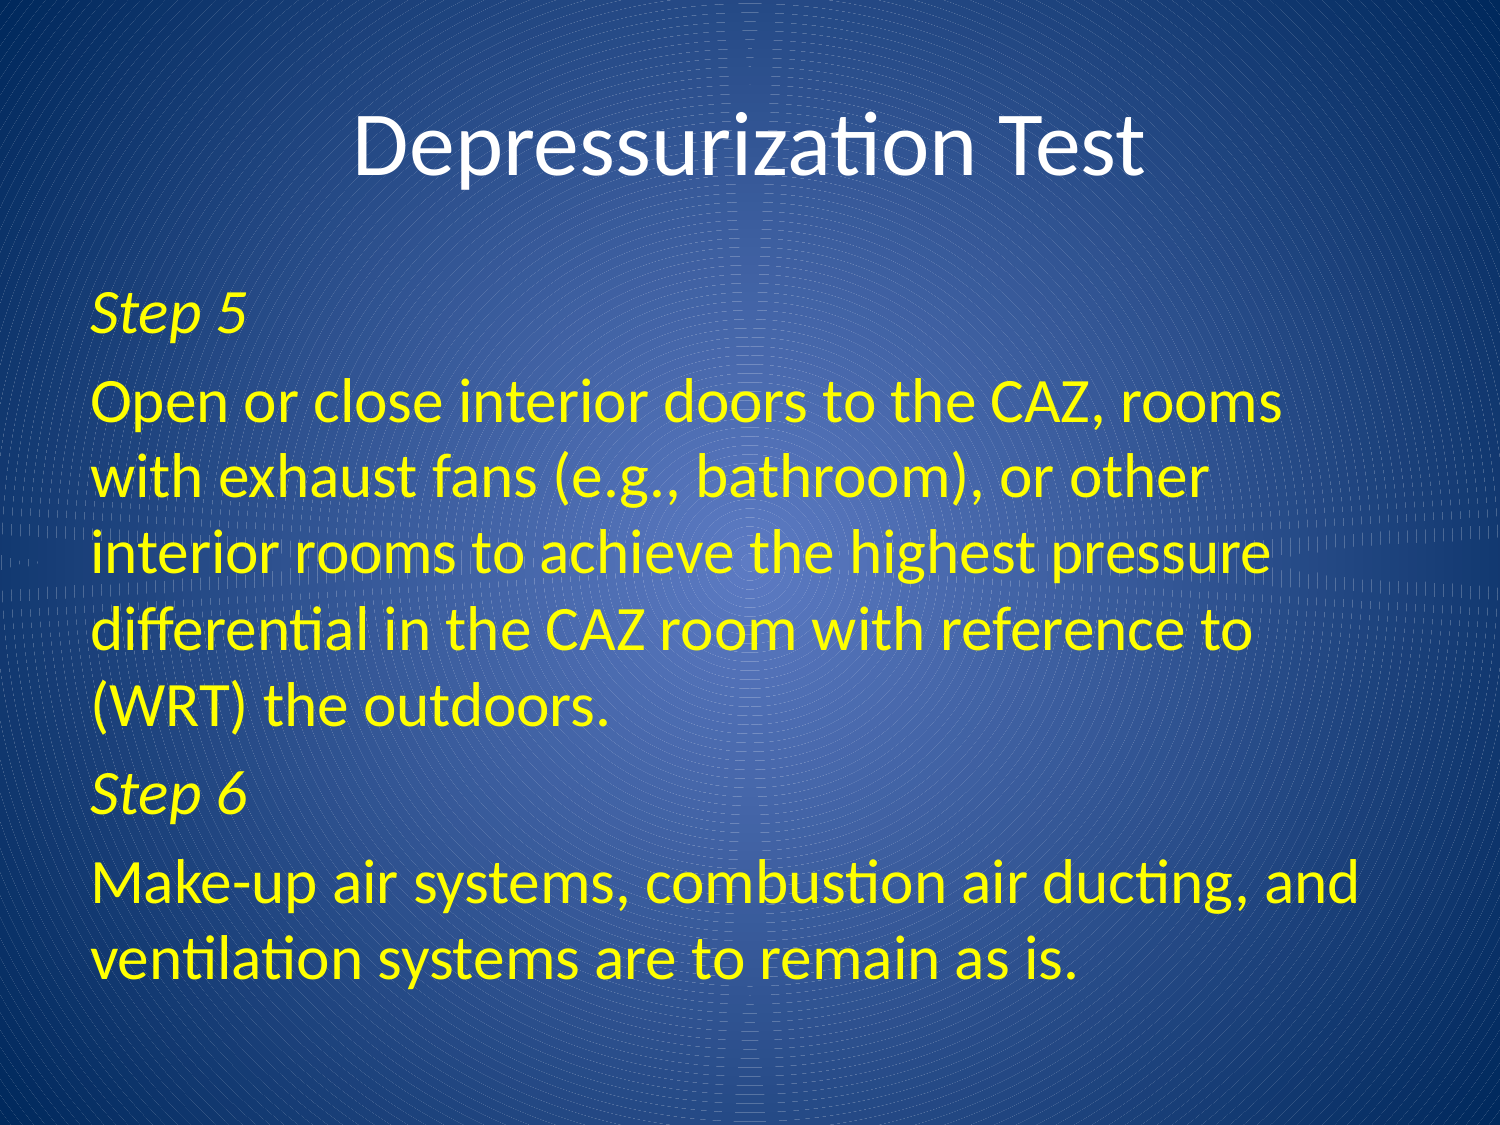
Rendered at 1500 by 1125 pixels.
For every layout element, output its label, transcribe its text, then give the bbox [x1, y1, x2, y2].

title Depressurization Test [75, 45, 1425, 233]
list Step 5 Open or close interior doors to the CAZ, rooms with exhaust fans (e.g., bathroom), or other interior rooms to achieve the highest pressure differential in the CAZ room with reference to (WRT) the outdoors. Step 6 Make-up air systems, combustion air ducting, and ventilation systems are to remain as is. [75, 262, 1425, 1005]
